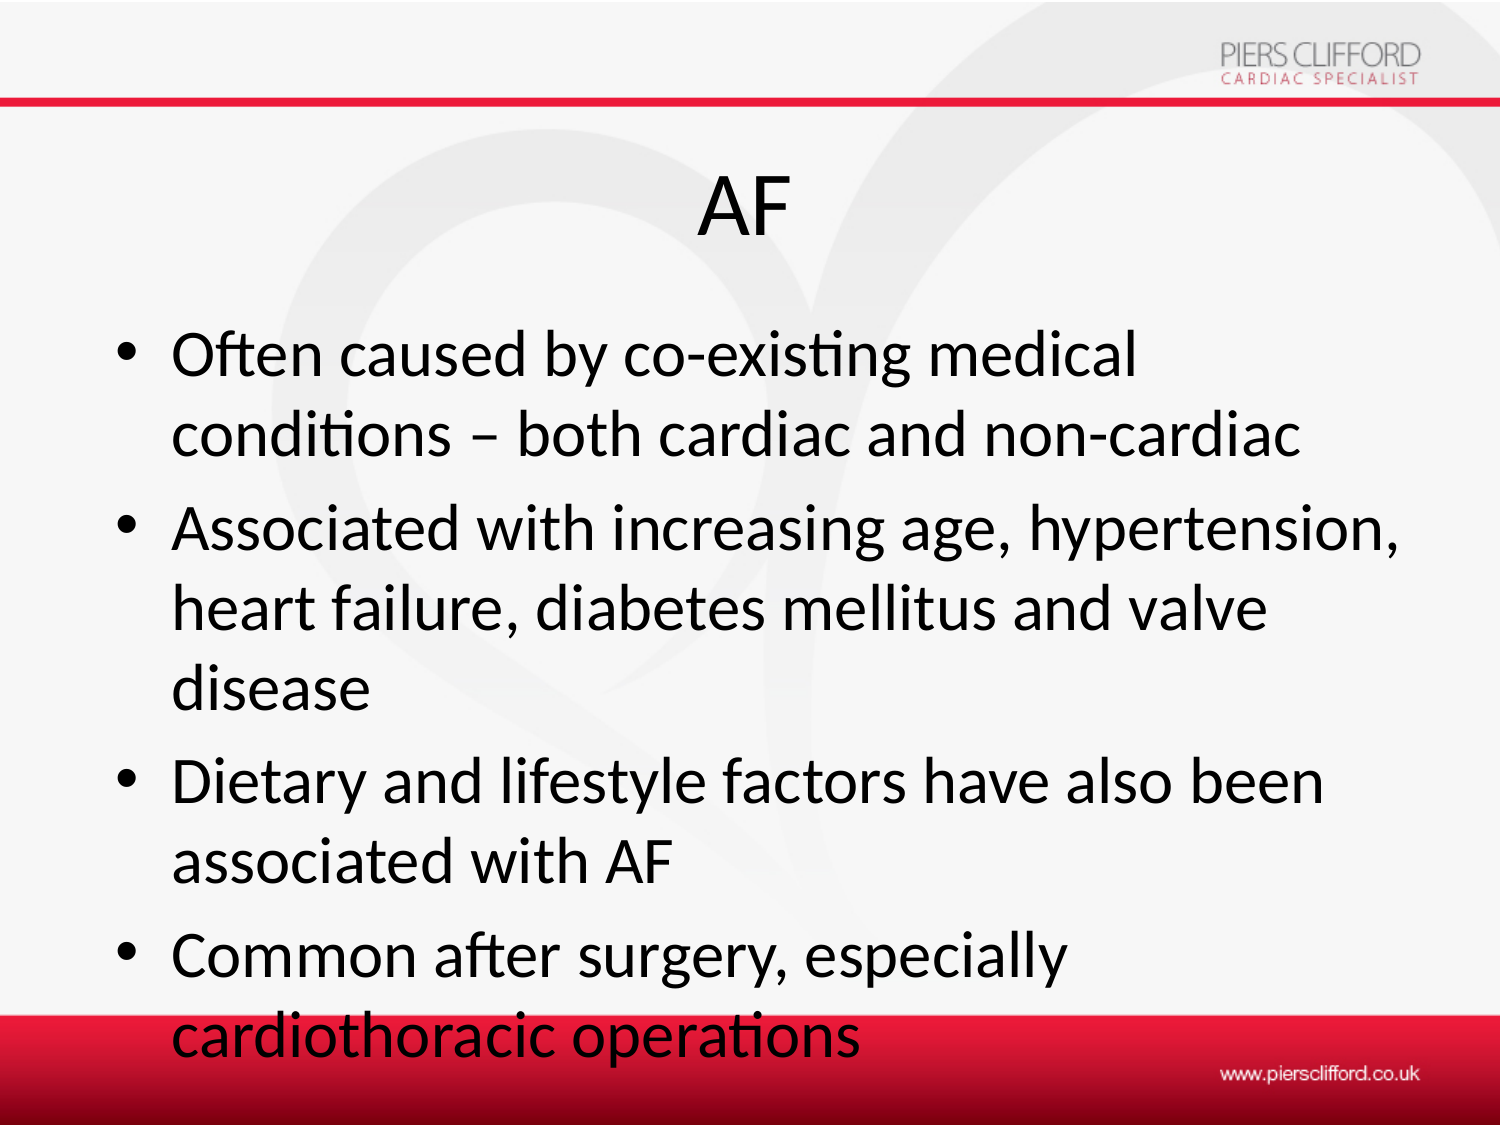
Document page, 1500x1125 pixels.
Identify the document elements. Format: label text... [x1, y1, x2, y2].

list [74, 262, 1426, 1006]
title AF [70, 105, 1421, 294]
picture [0, 2, 1500, 1125]
text_box Often caused by co-existing medical conditions – both cardiac and non-cardiac Associated with increasing age, hypertension, heart failure, diabetes mellitus and valve disease Dietary and lifestyle factors have also been associated with AF Common after surgery, especially cardiothoracic operations [100, 302, 1447, 1083]
